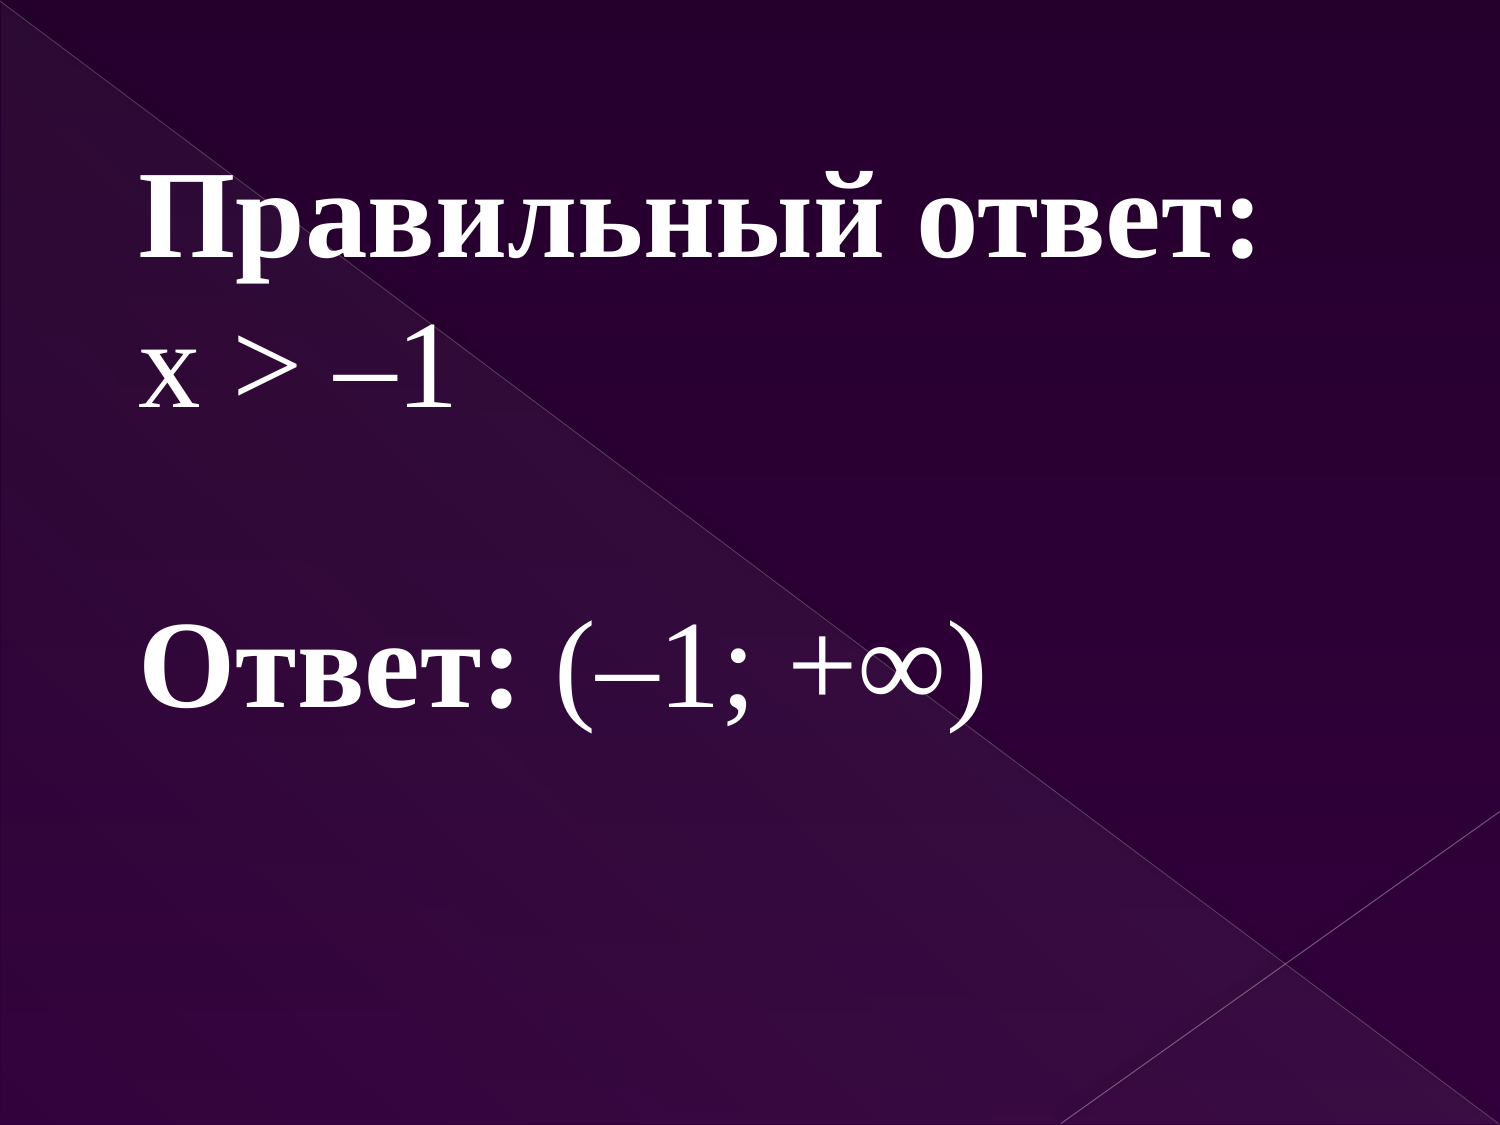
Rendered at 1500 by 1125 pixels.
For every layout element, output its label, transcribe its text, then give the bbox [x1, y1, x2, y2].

text_box Правильный ответ: x > –1 Ответ: (–1; +∞) [123, 125, 1388, 741]
